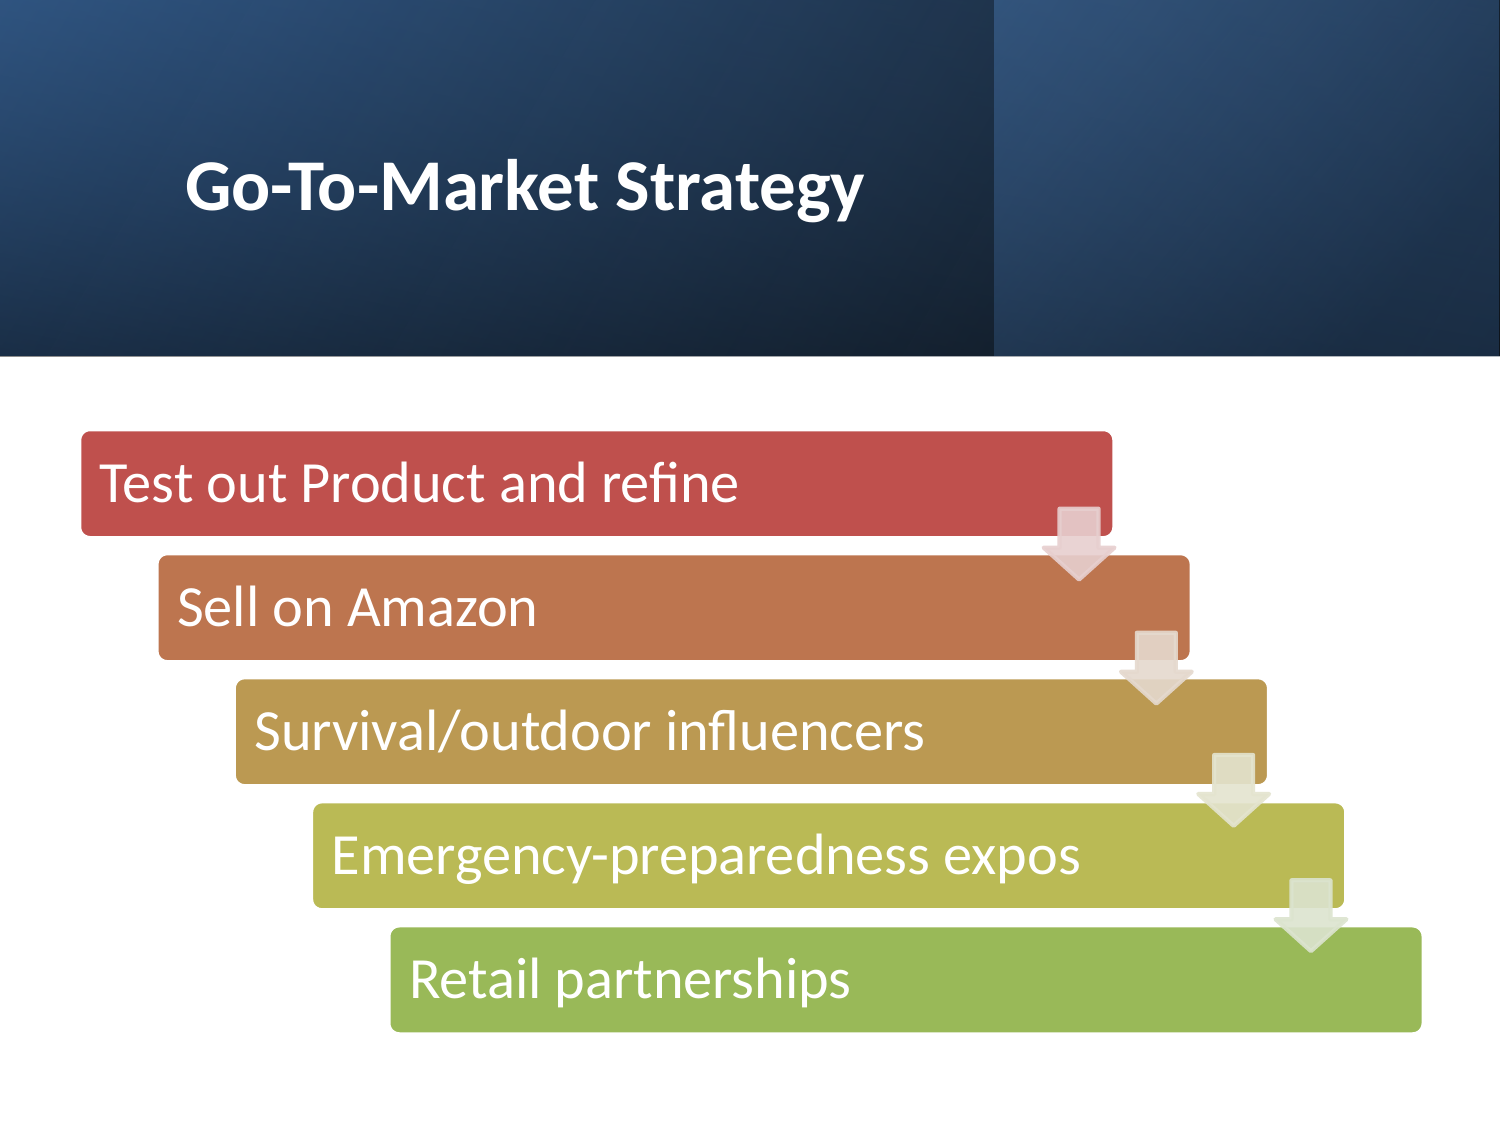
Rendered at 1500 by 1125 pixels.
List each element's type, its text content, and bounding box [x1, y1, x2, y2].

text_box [78, 428, 1424, 1035]
text_box [0, 0, 1500, 357]
text_box Go-To-Market Strategy [170, 57, 1366, 316]
text_box [0, 357, 1500, 1125]
